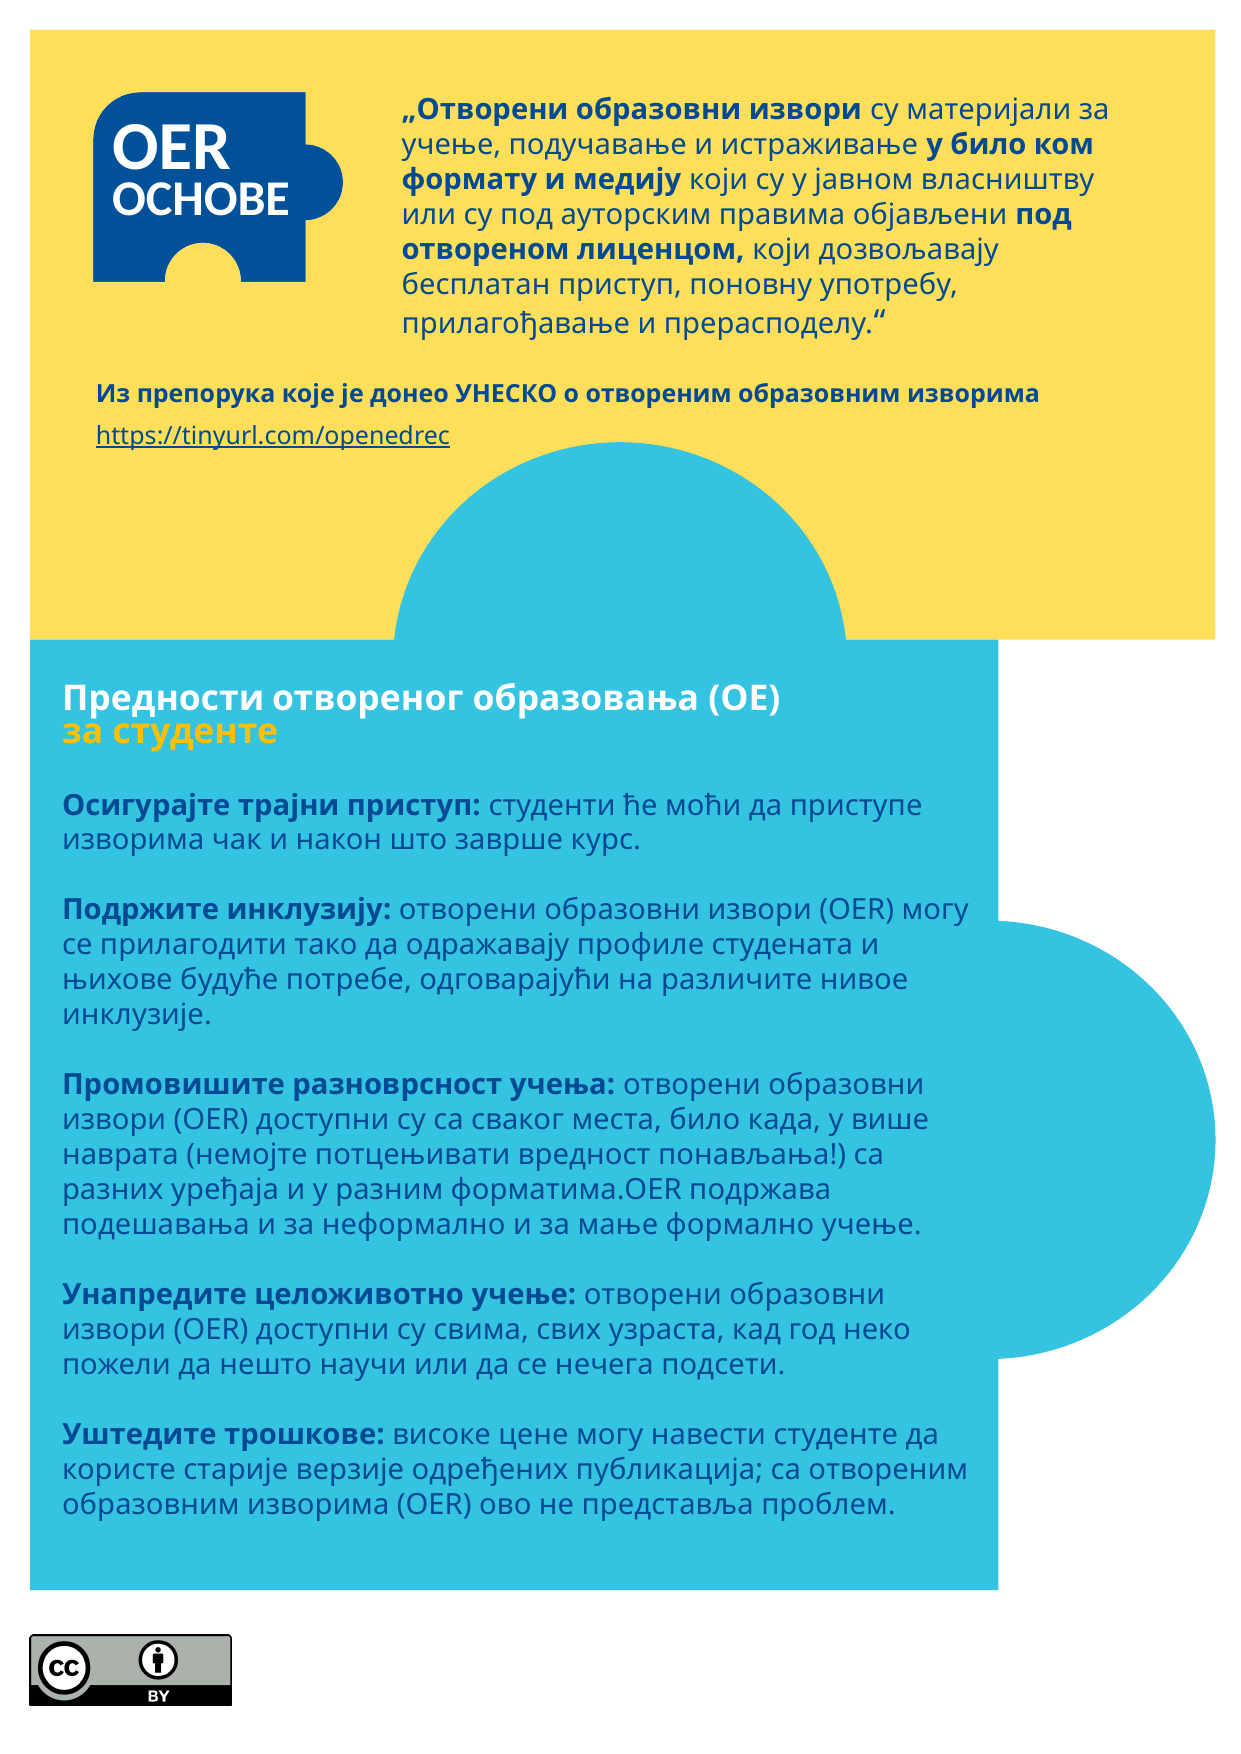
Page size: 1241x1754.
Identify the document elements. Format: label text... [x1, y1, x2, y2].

text_box Предности отвореног образовања (ОЕ) за студенте Осигурајте трајни приступ: студенти ће моћи да приступе изворима чак и након што заврше курс. Подржите инклузију: отворени образовни извори (OER) могу се прилагодити тако да одражавају профиле студената и њихове будуће потребе, одговарајући на различите нивое инклузије. Промовишите разноврсност учења: отворени образовни извори (OER) доступни су са сваког места, било када, у више наврата (немојте потцењивати вредност понављања!) са разних уређаја и у разним форматима.OER подржава подешавања и за неформално и за мање формално учење. Унапредите целоживотно учење: отворени образовни извори (OER) доступни су свима, свих узраста, кад год неко пожели да нешто научи или да се нечега подсети. Уштедите трошкове: високе цене могу навести студенте да користе старије верзије одређених публикација; са отвореним образовним изворима (OER) ово не представља проблем. [47, 667, 988, 1535]
text_box Из препорука које је донео УНЕСКО о отвореним образовним изворима https://tinyurl.com/openedrec [80, 375, 1241, 463]
text_box „Отворени образовни извори су материјали за учење, подучавање и истраживање у било ком формату и медију који су у јавном власништву или су под ауторским правима објављени под отвореном лиценцом, који дозвољавају бесплатан приступ, поновну употребу, прилагођавање и прерасподелу.“ [386, 75, 1147, 355]
text_box [29, 29, 1216, 639]
text_box [393, 463, 848, 667]
text_box [29, 639, 999, 1591]
picture [93, 92, 343, 282]
text_box [988, 920, 1216, 1360]
text_box [719, 463, 1216, 640]
picture [29, 1634, 233, 1706]
